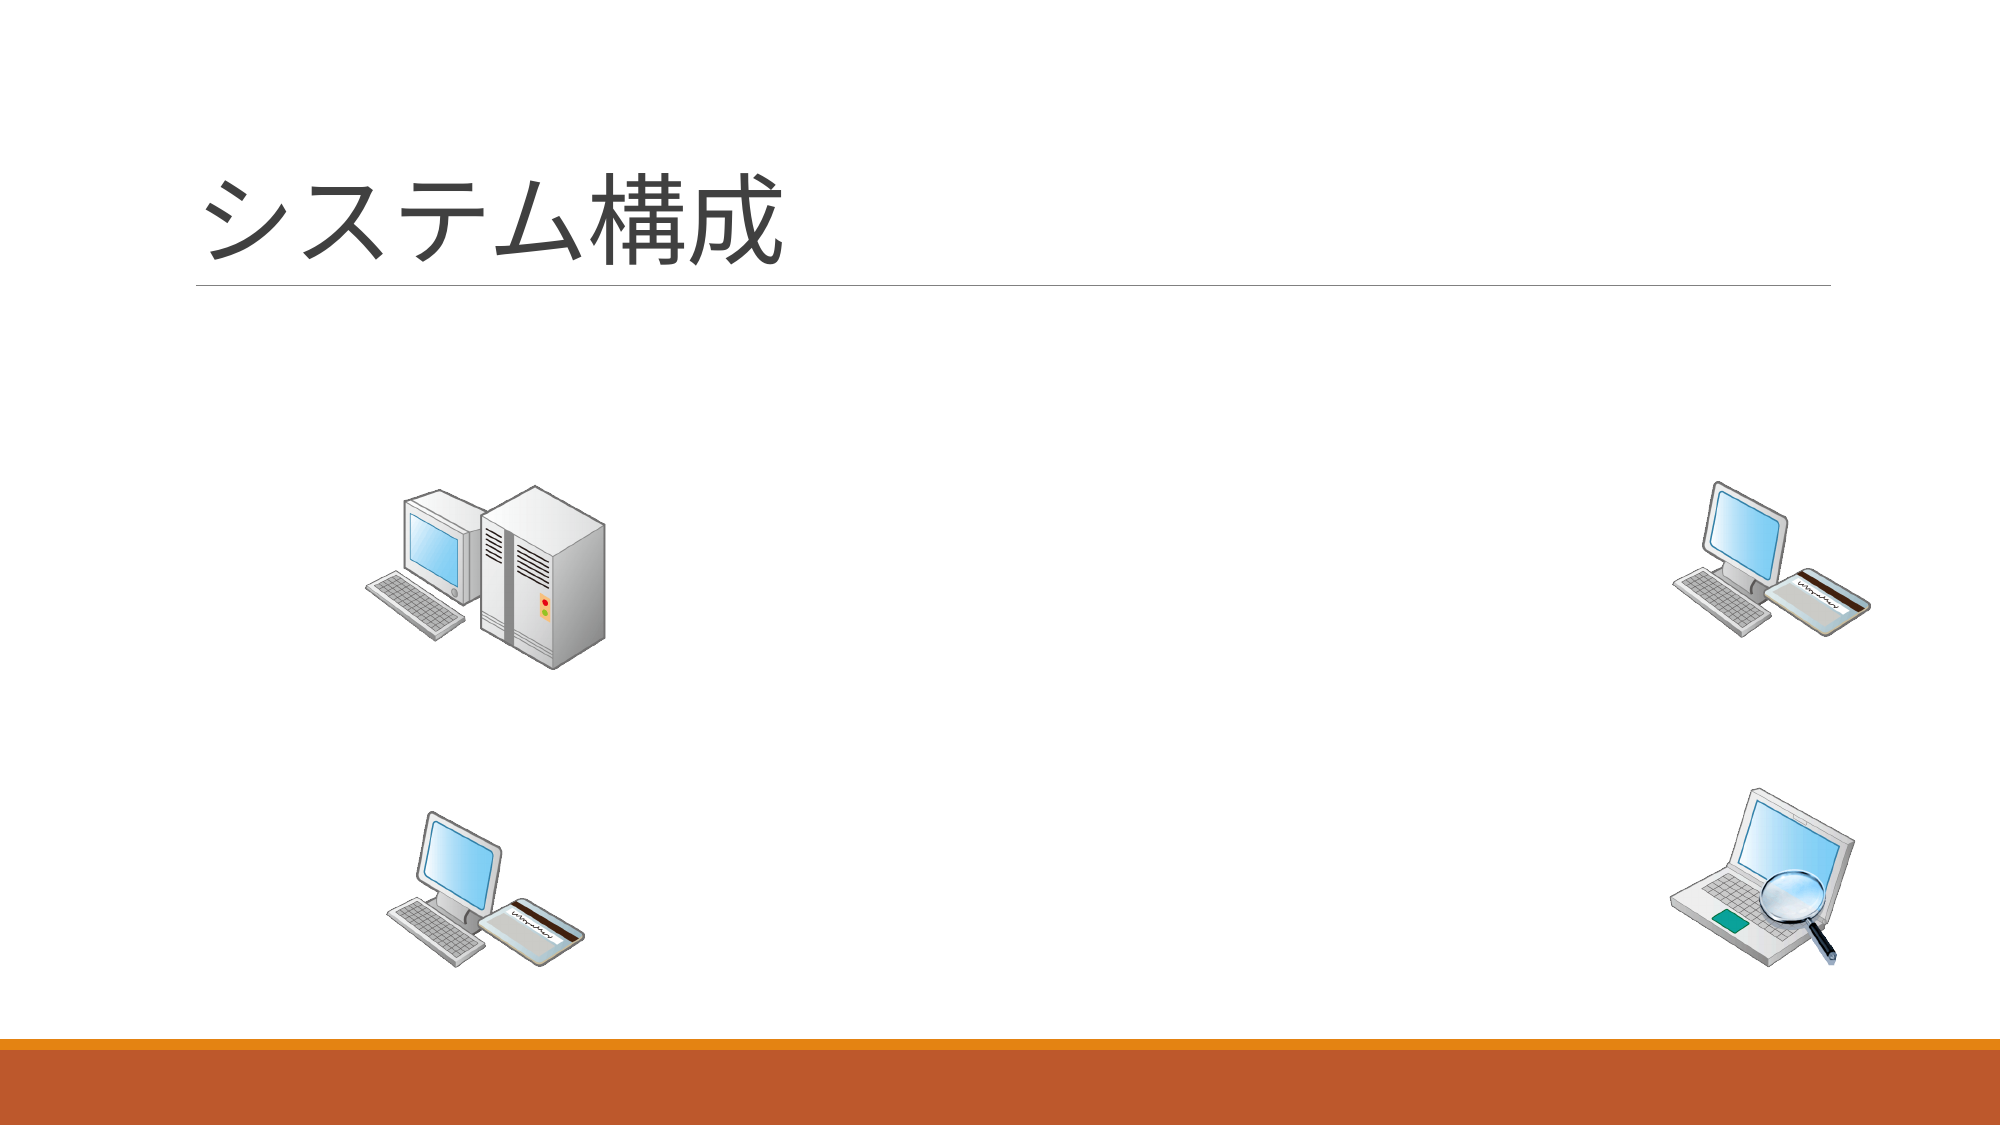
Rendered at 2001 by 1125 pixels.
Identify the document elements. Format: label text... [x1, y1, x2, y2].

title システム構成 [180, 47, 1830, 285]
picture [1668, 481, 1873, 638]
picture [382, 811, 588, 968]
picture [363, 483, 607, 671]
picture [1668, 786, 1857, 969]
